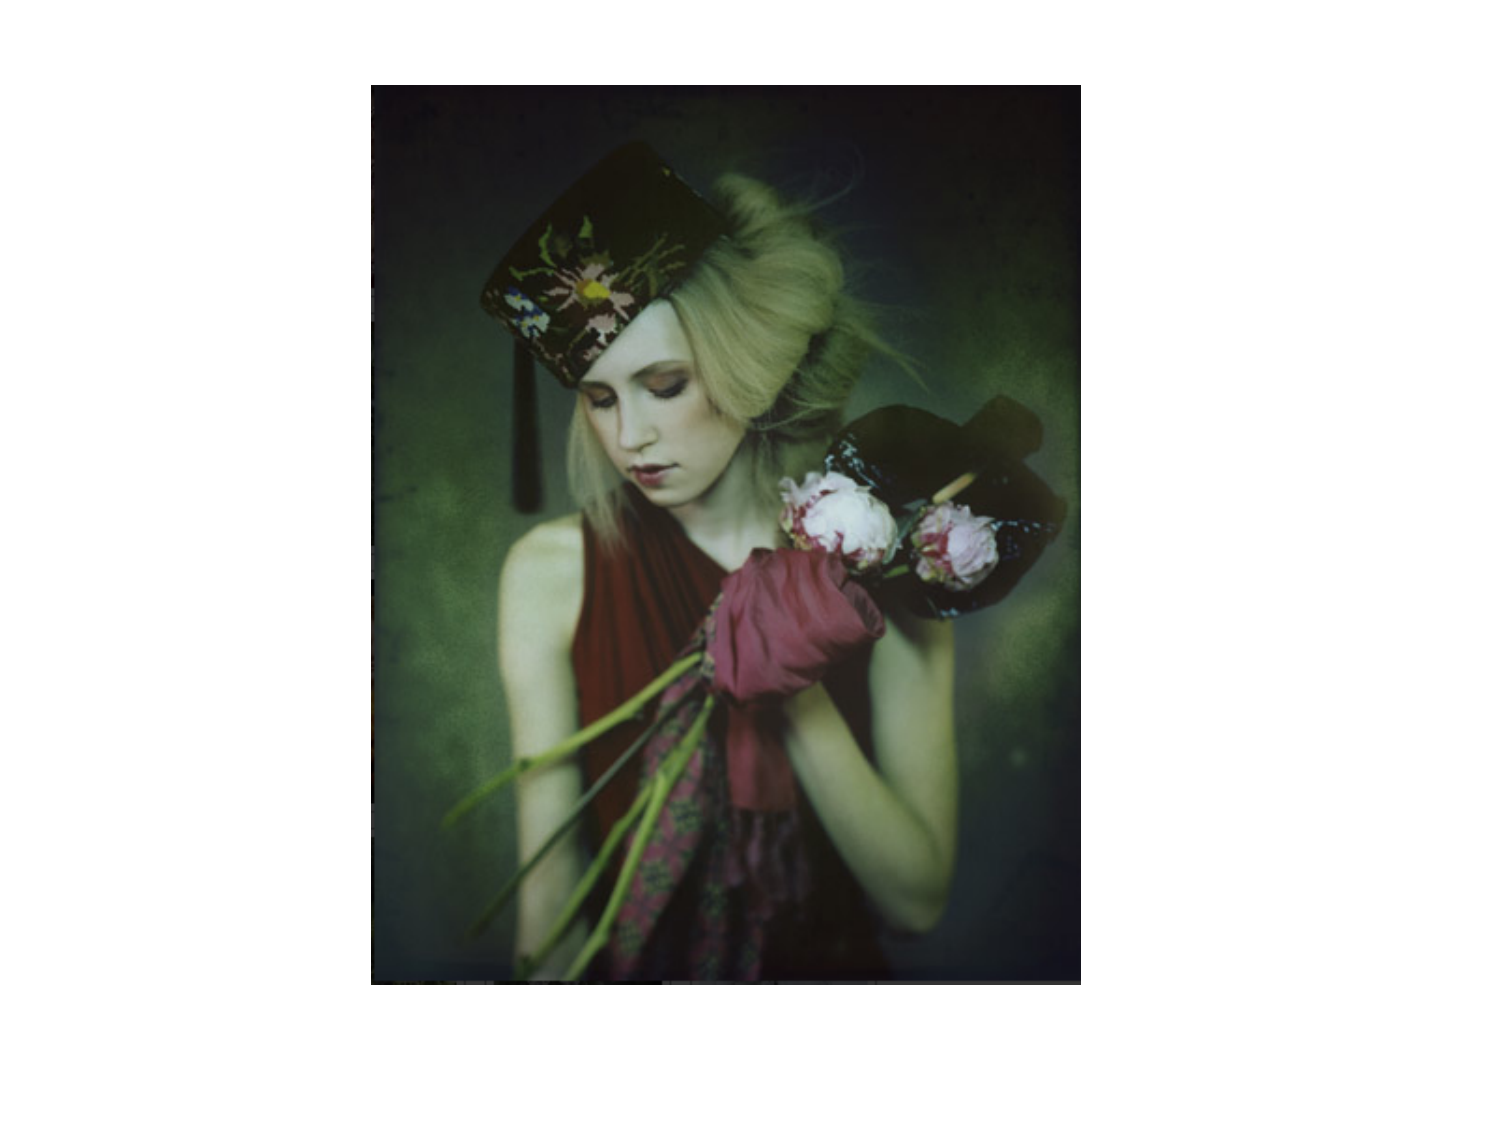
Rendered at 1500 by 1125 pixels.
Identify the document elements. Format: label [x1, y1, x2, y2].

picture [371, 85, 1081, 986]
